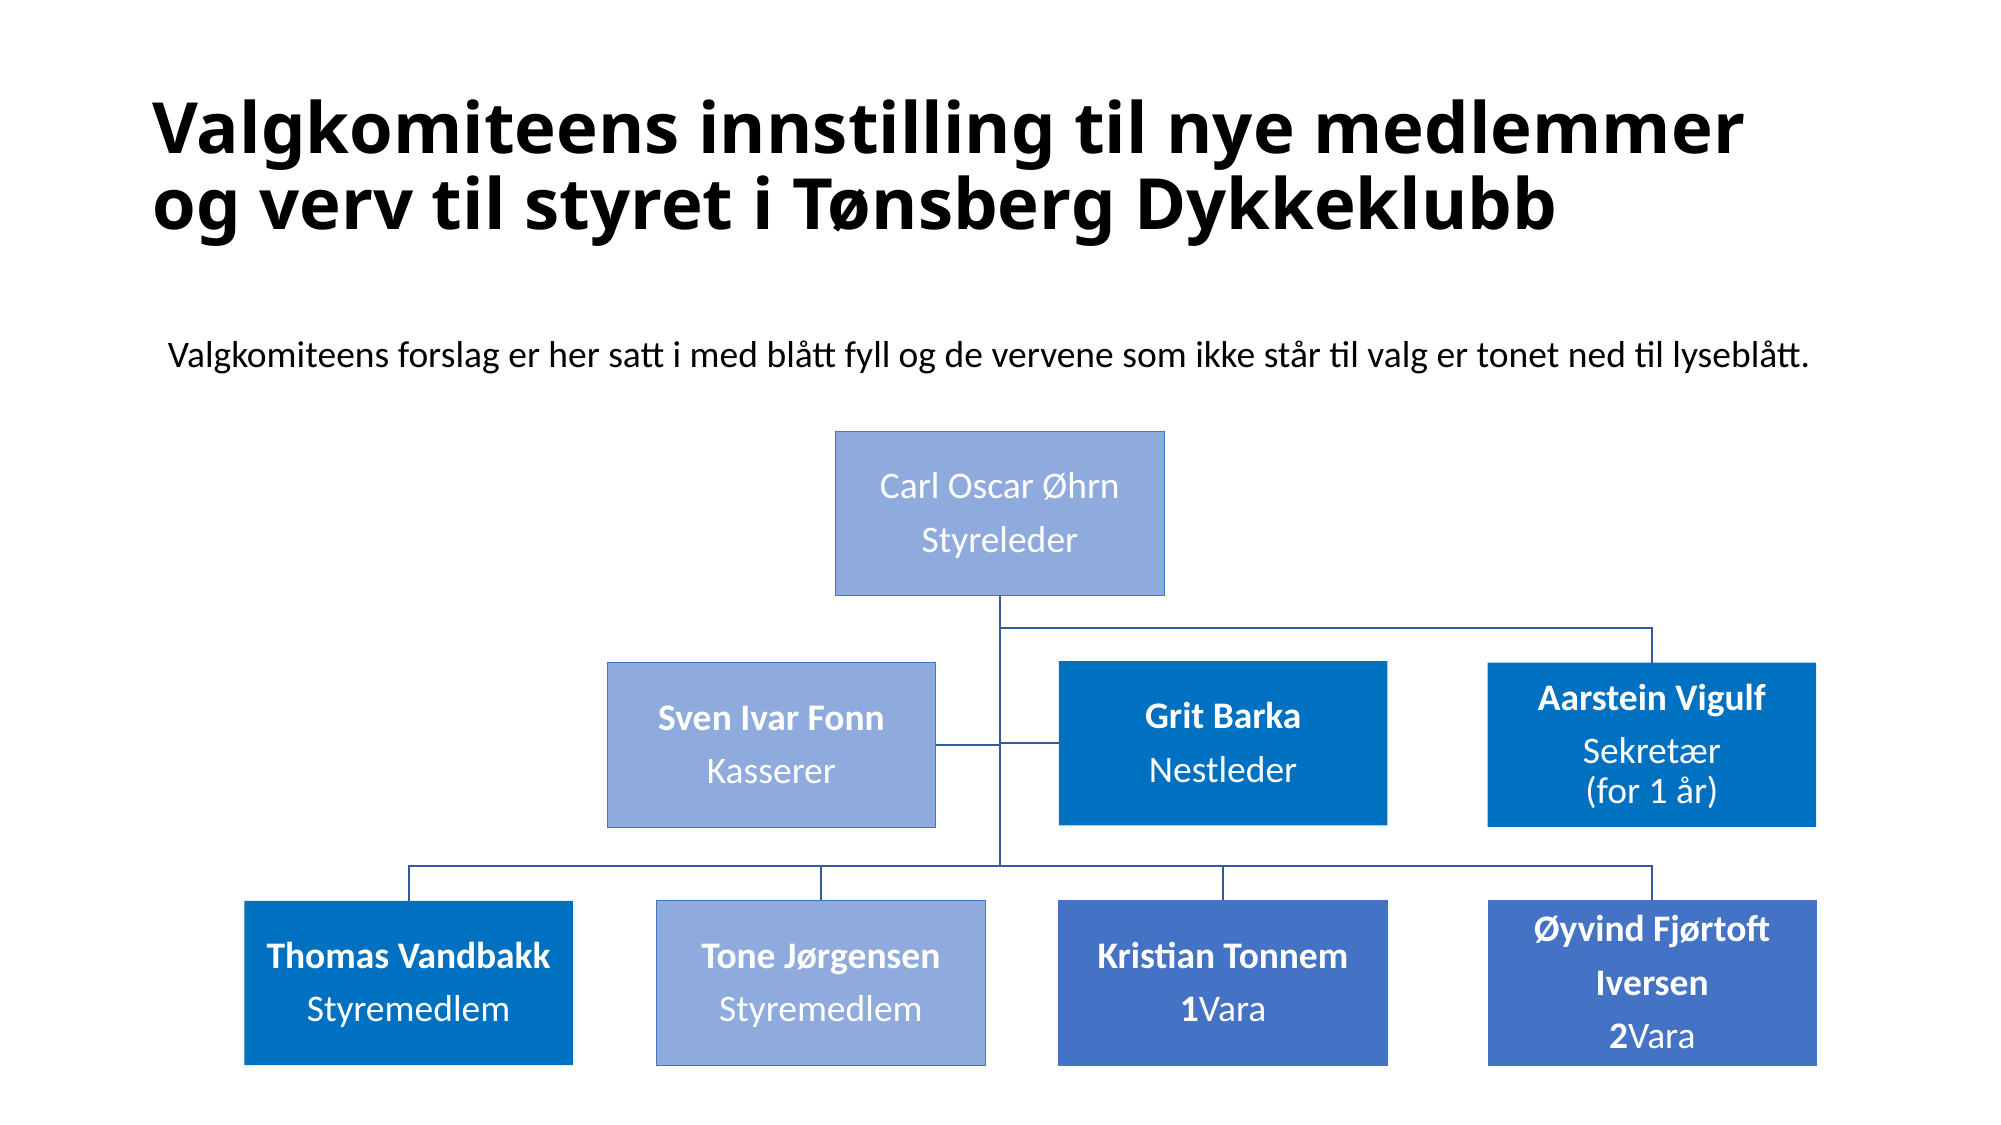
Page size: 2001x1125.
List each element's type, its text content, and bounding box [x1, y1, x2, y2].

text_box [40, 413, 1960, 1080]
title Valgkomiteens innstilling til nye medlemmer og verv til styret i Tønsberg Dykkeklubb [137, 59, 1863, 278]
text_box Valgkomiteens forslag er her satt i med blått fyll og de vervene som ikke står til valg er tonet ned til lyseblått. [153, 322, 1828, 383]
